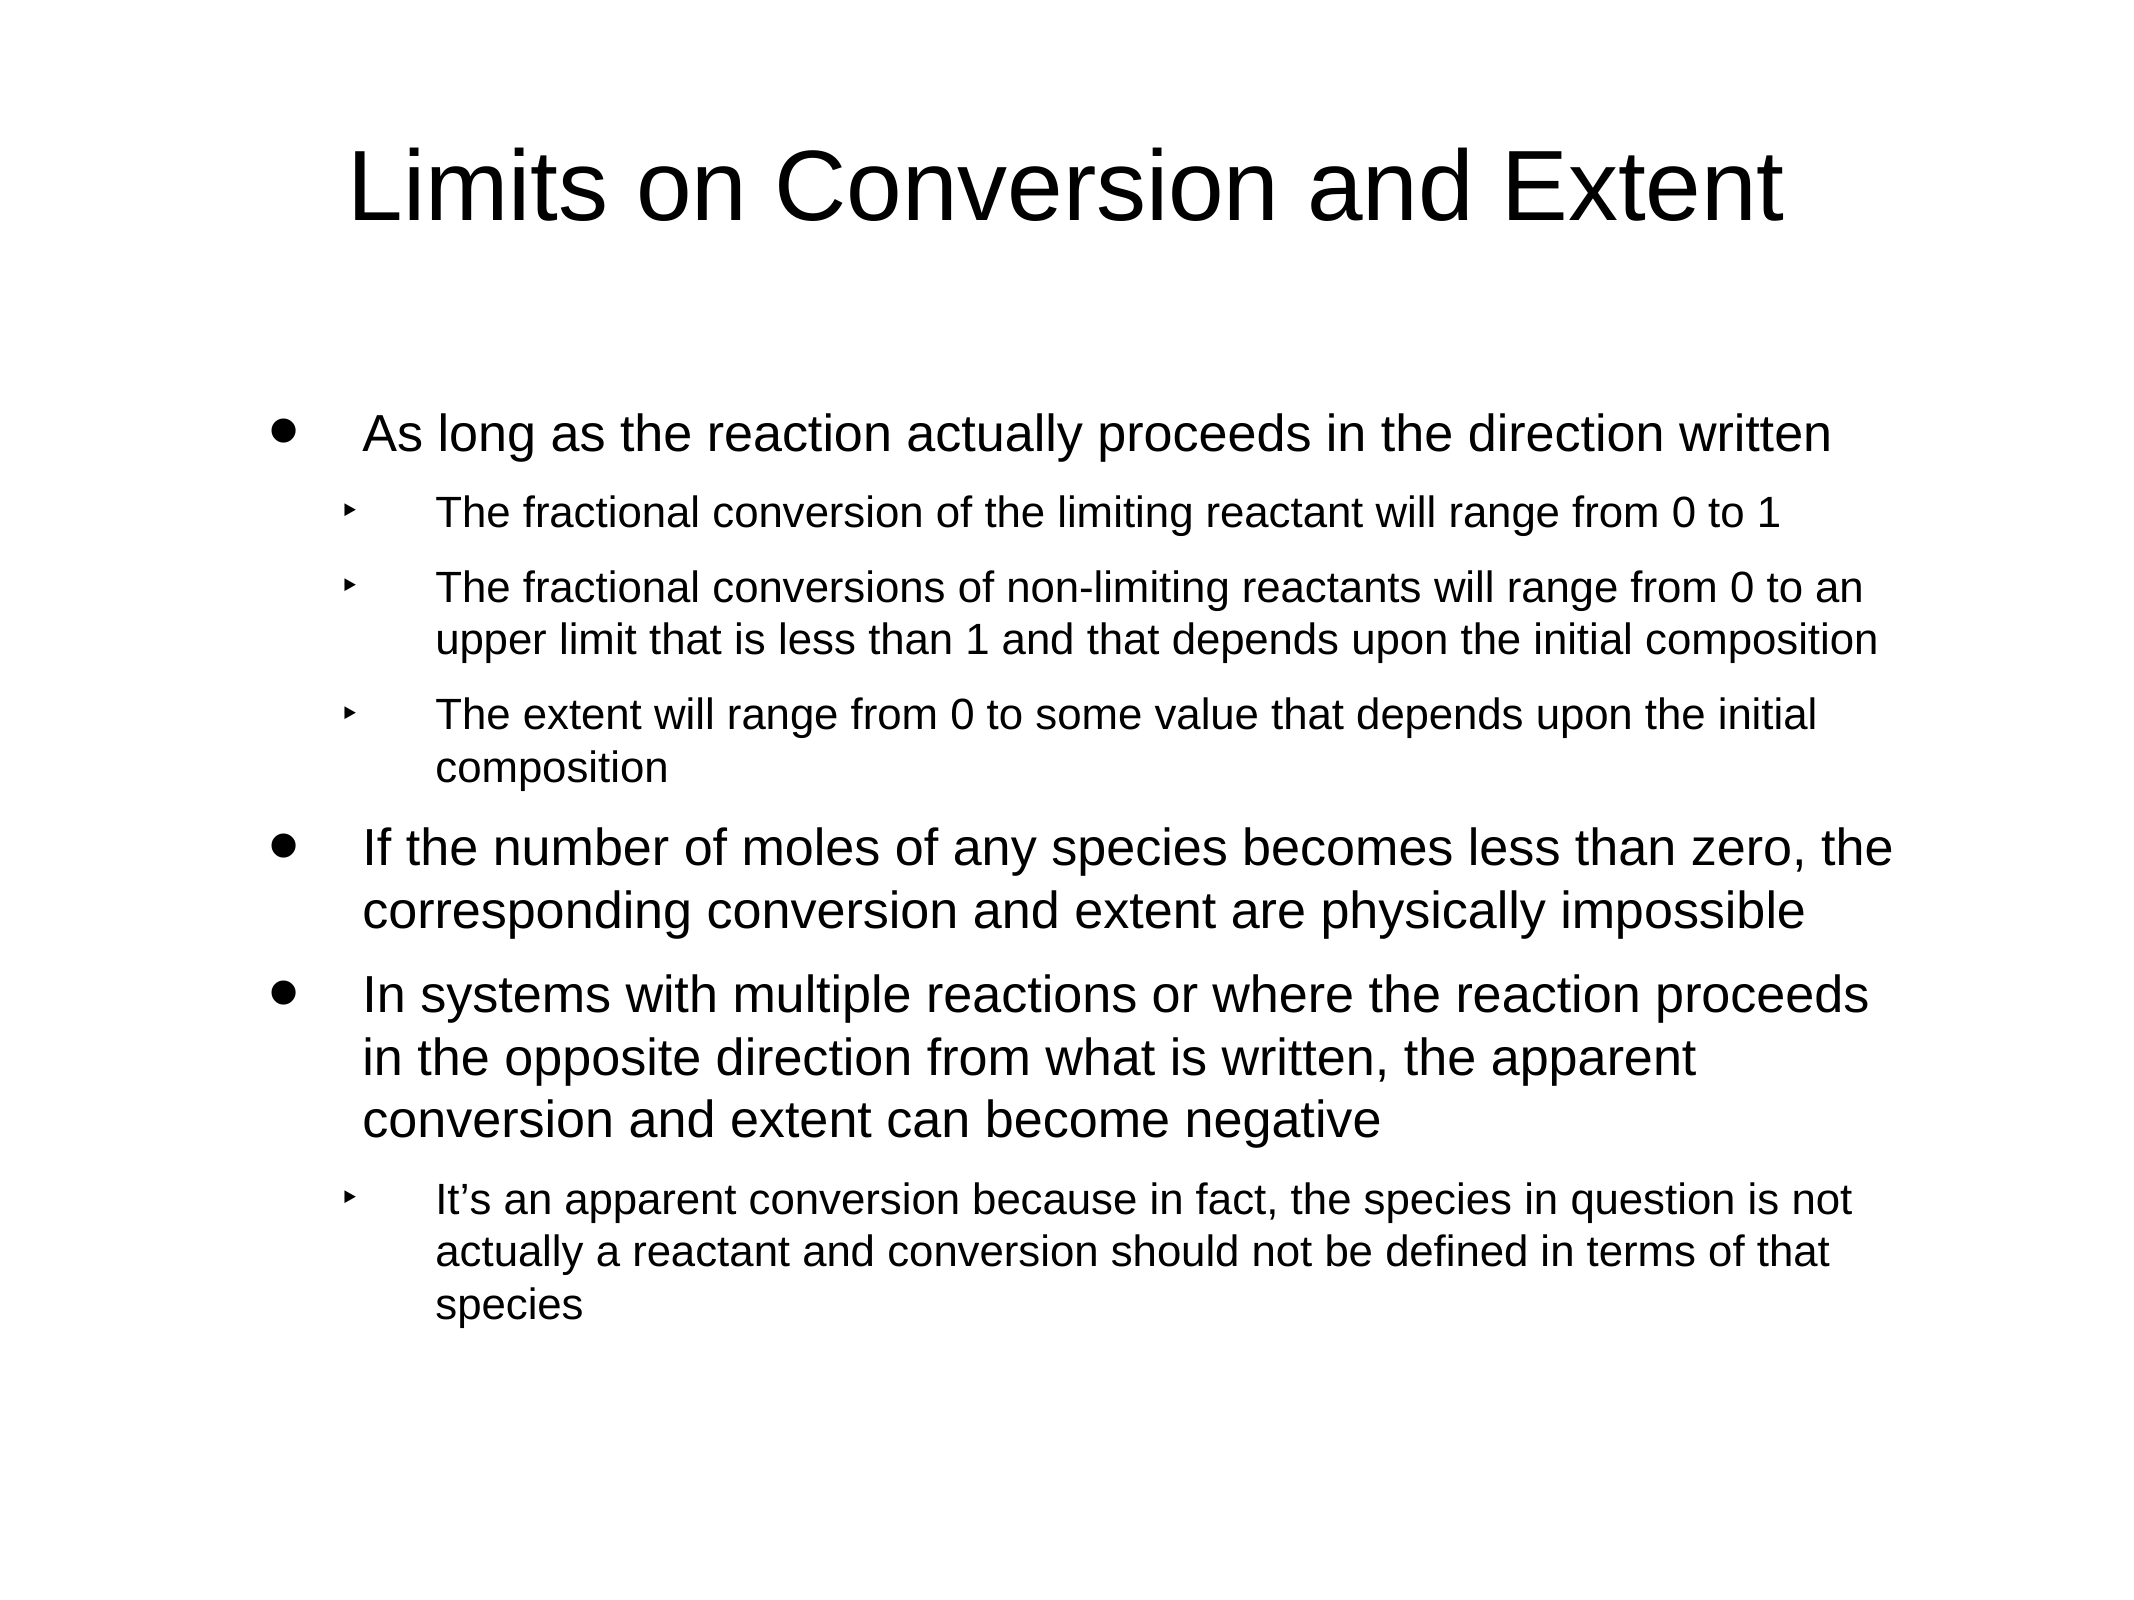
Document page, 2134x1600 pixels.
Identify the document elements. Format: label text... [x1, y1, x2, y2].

list As long as the reaction actually proceeds in the direction written The fractional conversion of the limiting reactant will range from 0 to 1 The fractional conversions of non-limiting reactants will range from 0 to an upper limit that is less than 1 and that depends upon the initial composition The extent will range from 0 to some value that depends upon the initial composition If the number of moles of any species becomes less than zero, the corresponding conversion and extent are physically impossible In systems with multiple reactions or where the reaction proceeds in the opposite direction from what is written, the apparent conversion and extent can become negative It’s an apparent conversion because in fact, the species in question is not actually a reactant and conversion should not be defined in terms of that species [208, 335, 1925, 1392]
title Limits on Conversion and Extent [208, 41, 1925, 319]
